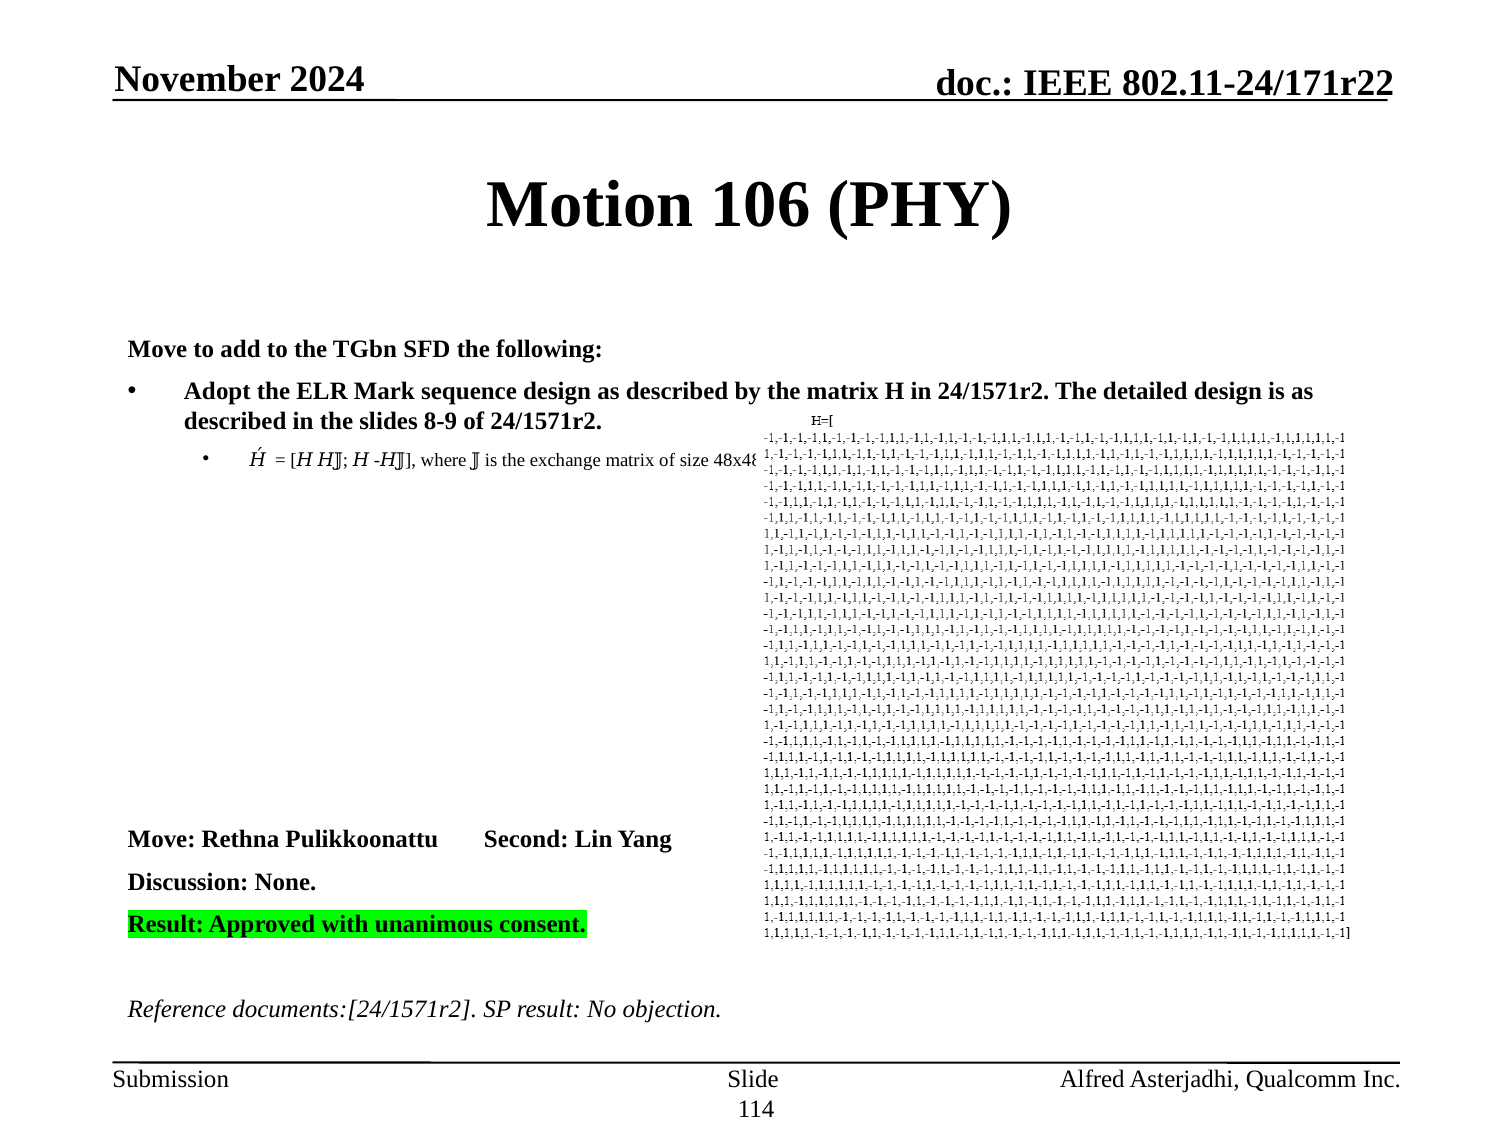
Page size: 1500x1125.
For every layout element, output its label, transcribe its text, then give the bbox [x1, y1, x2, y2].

footer Alfred Asterjadhi, Qualcomm Inc. [878, 1061, 1402, 1093]
list Move to add to the TGbn SFD the following: Adopt the ELR Mark sequence design as described by the matrix H in 24/1571r2. The detailed design is as described in the slides 8-9 of 24/1571r2. 𝐻́ = [𝐻 𝐻𝕁; 𝐻 -𝐻𝕁], where 𝕁 is the exchange matrix of size 48x48 Move: Rethna Pulikkoonattu Second: Lin Yang Discussion: None. Result: Approved with unanimous consent. Reference documents:[24/1571r2]. SP result: No objection. [112, 324, 1388, 1063]
slide_number Slide 114 [712, 1061, 800, 1123]
picture [755, 410, 1359, 950]
title Motion 106 (PHY) [112, 112, 1388, 288]
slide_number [114, 54, 423, 100]
